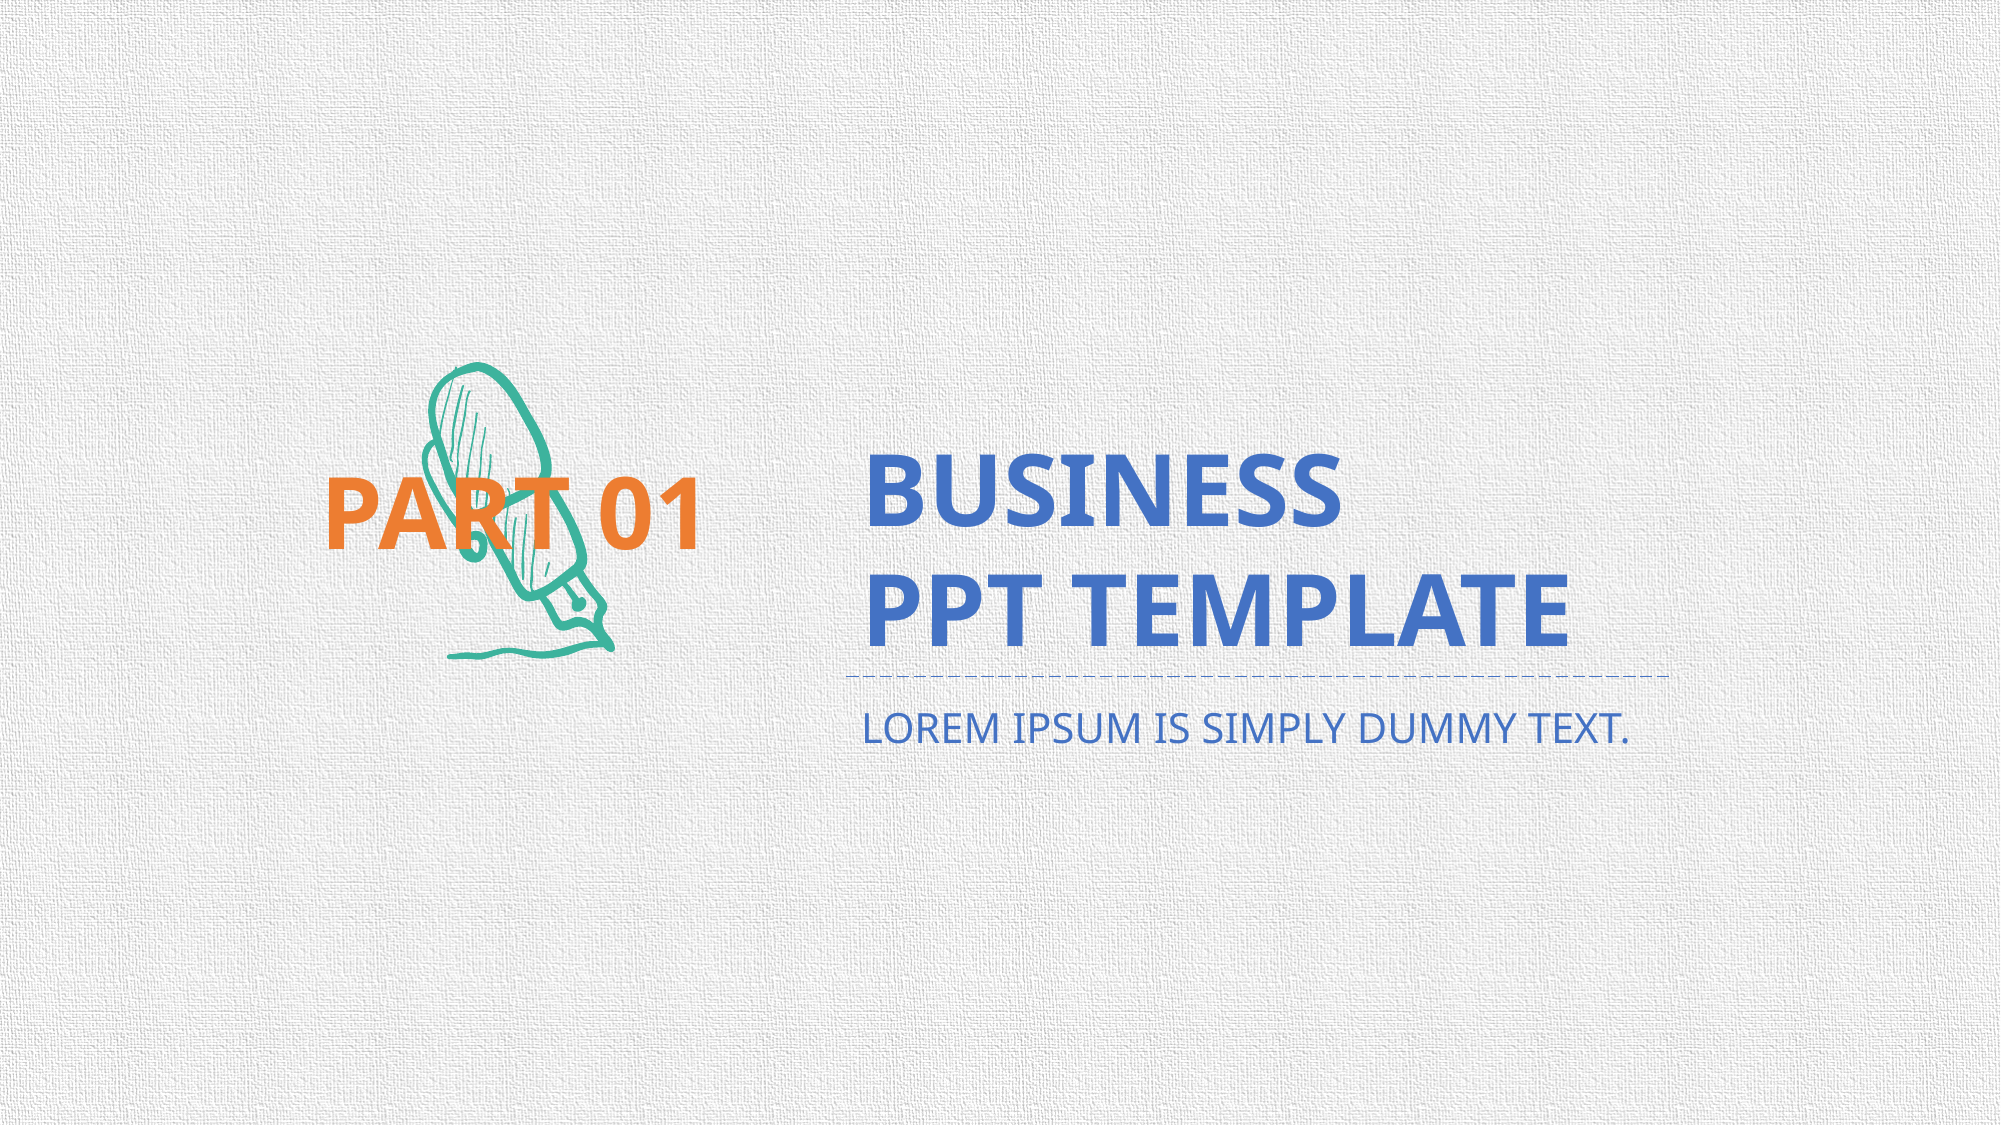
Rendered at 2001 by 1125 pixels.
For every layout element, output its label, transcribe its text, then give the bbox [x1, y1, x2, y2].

picture [0, 0, 2001, 1125]
text_box PART 01 [282, 442, 416, 577]
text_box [846, 419, 1717, 756]
text_box PART 01 [616, 442, 750, 577]
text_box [416, 360, 616, 660]
